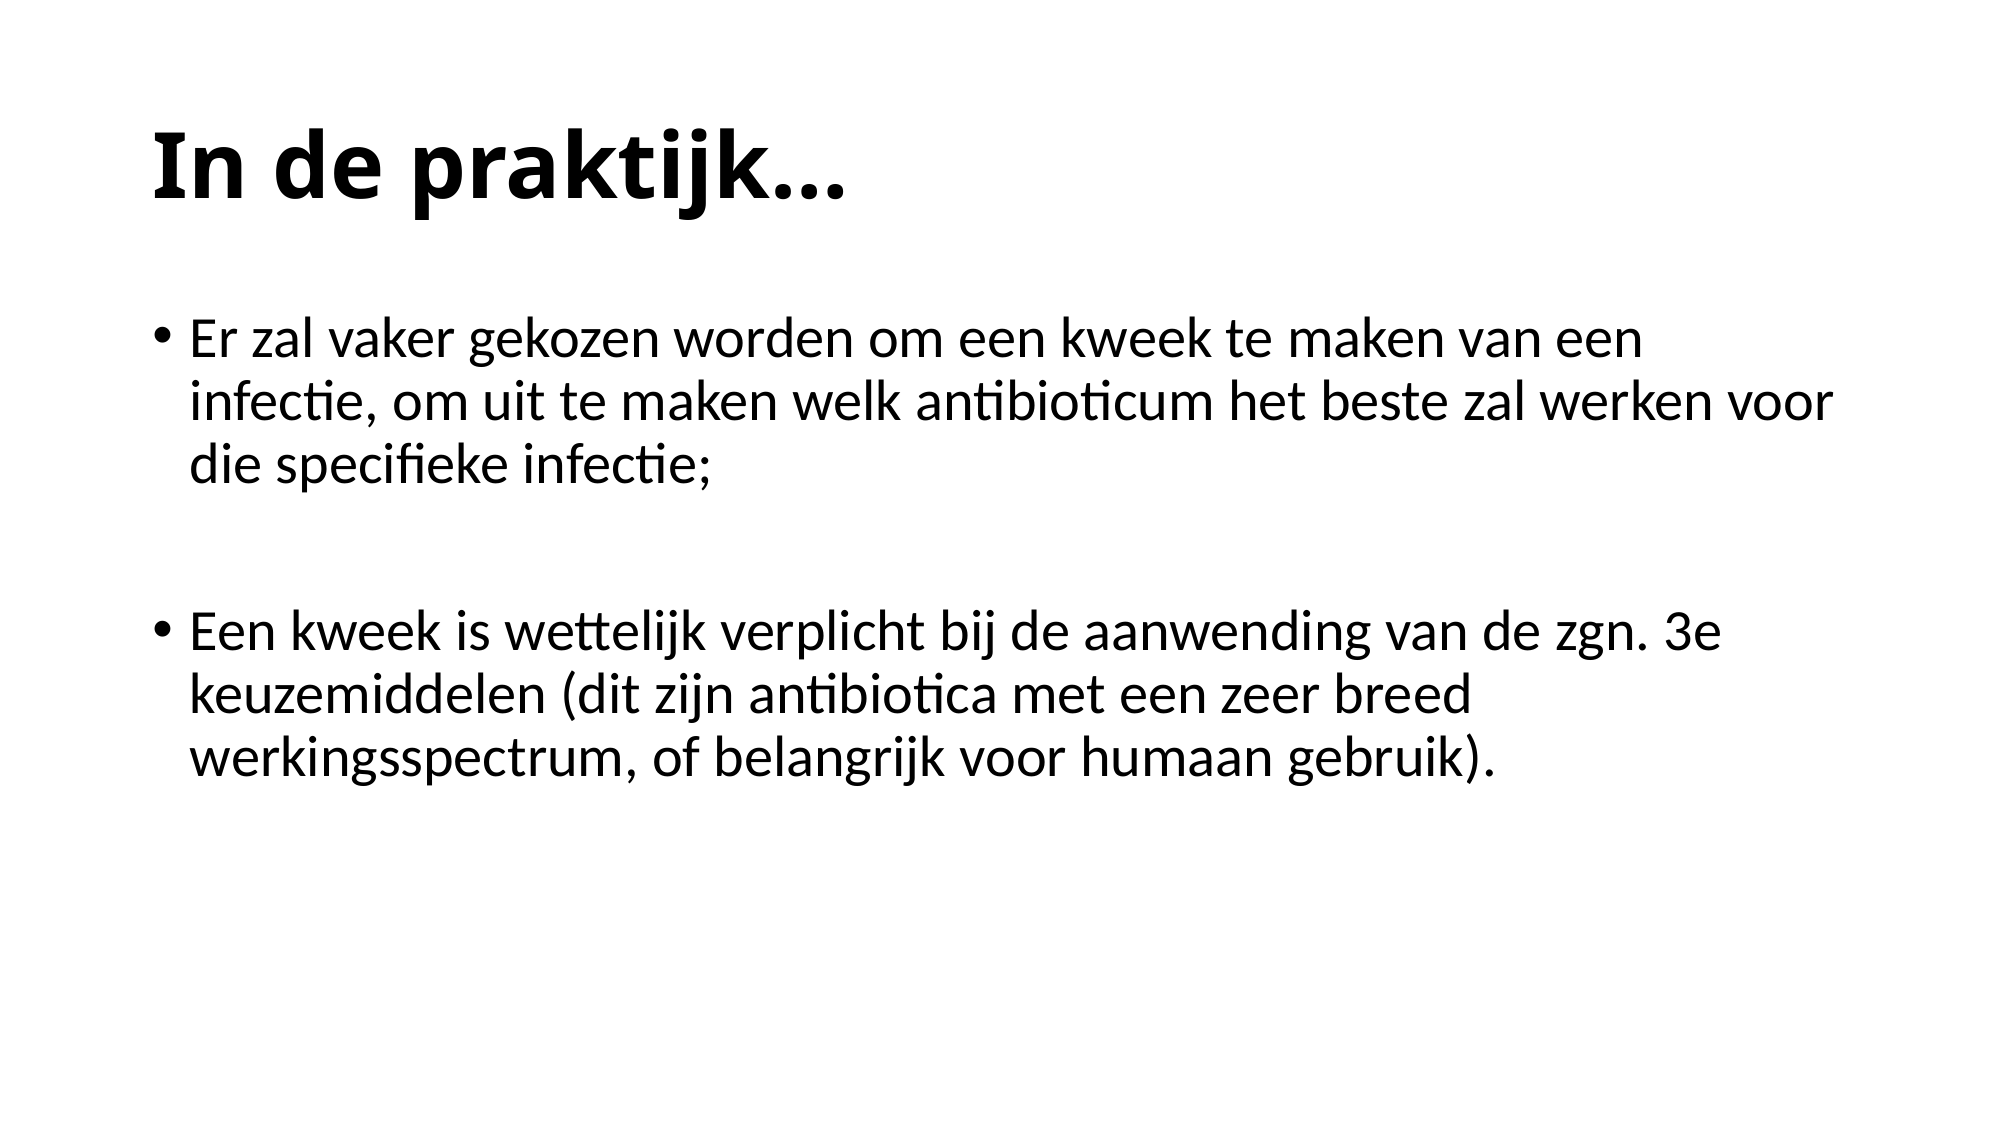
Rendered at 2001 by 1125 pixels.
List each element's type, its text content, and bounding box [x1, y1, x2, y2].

title In de praktijk… [137, 59, 1863, 278]
list Er zal vaker gekozen worden om een kweek te maken van een infectie, om uit te maken welk antibioticum het beste zal werken voor die specifieke infectie; Een kweek is wettelijk verplicht bij de aanwending van de zgn. 3e keuzemiddelen (dit zijn antibiotica met een zeer breed werkingsspectrum, of belangrijk voor humaan gebruik). [137, 299, 1863, 1014]
